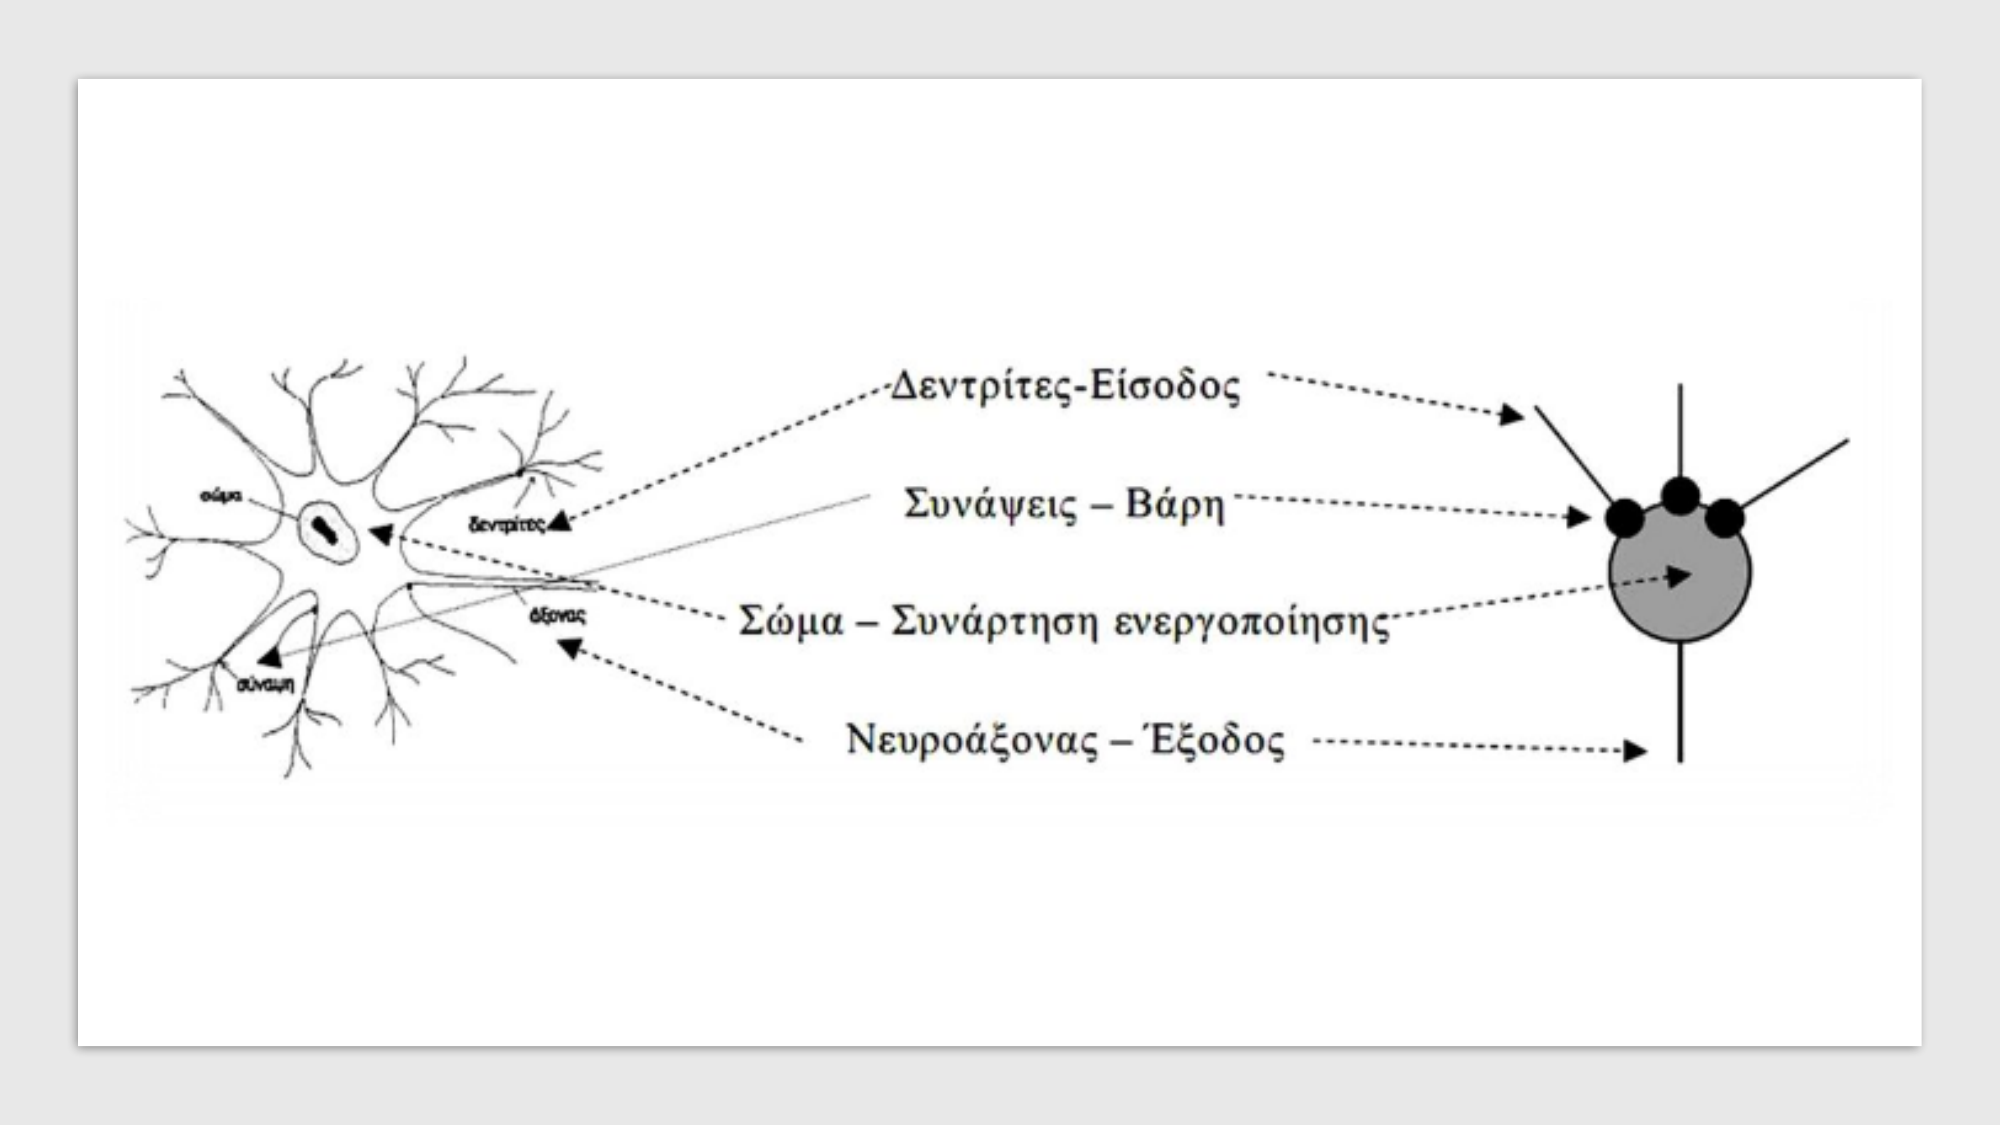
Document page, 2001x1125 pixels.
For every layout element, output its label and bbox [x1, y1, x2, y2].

list [104, 298, 1895, 827]
text_box [77, 77, 1923, 1048]
text_box [0, 0, 2000, 1125]
